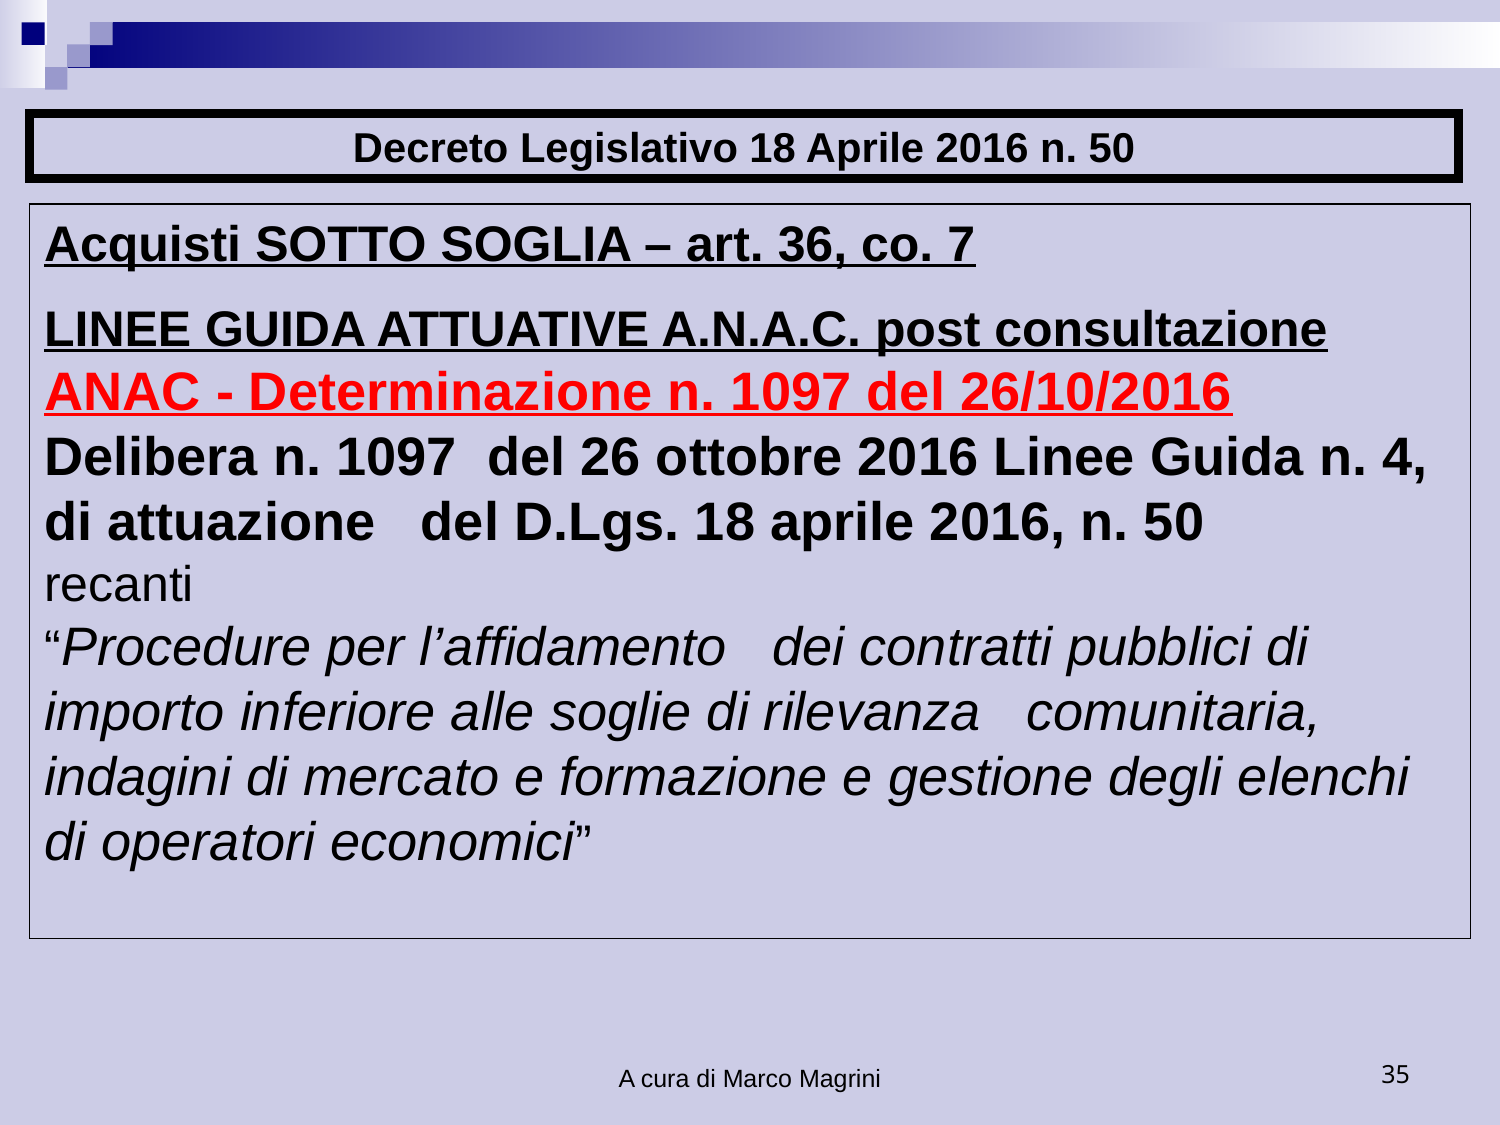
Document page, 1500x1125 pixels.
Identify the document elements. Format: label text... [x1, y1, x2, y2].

text_box Acquisti SOTTO SOGLIA – art. 36, co. 7 LINEE GUIDA ATTUATIVE A.N.A.C. post consultazione ANAC - Determinazione n. 1097 del 26/10/2016 Delibera n. 1097 del 26 ottobre 2016 Linee Guida n. 4, di attuazione del D.Lgs. 18 aprile 2016, n. 50 recanti “Procedure per l’affidamento dei contratti pubblici di importo inferiore alle soglie di rilevanza comunitaria, indagini di mercato e formazione e gestione degli elenchi di operatori economici” [29, 203, 1471, 939]
footer A cura di Marco Magrini [512, 1025, 988, 1100]
text_box Decreto Legislativo 18 Aprile 2016 n. 50 [29, 113, 1459, 179]
slide_number 35 [1074, 1025, 1425, 1100]
